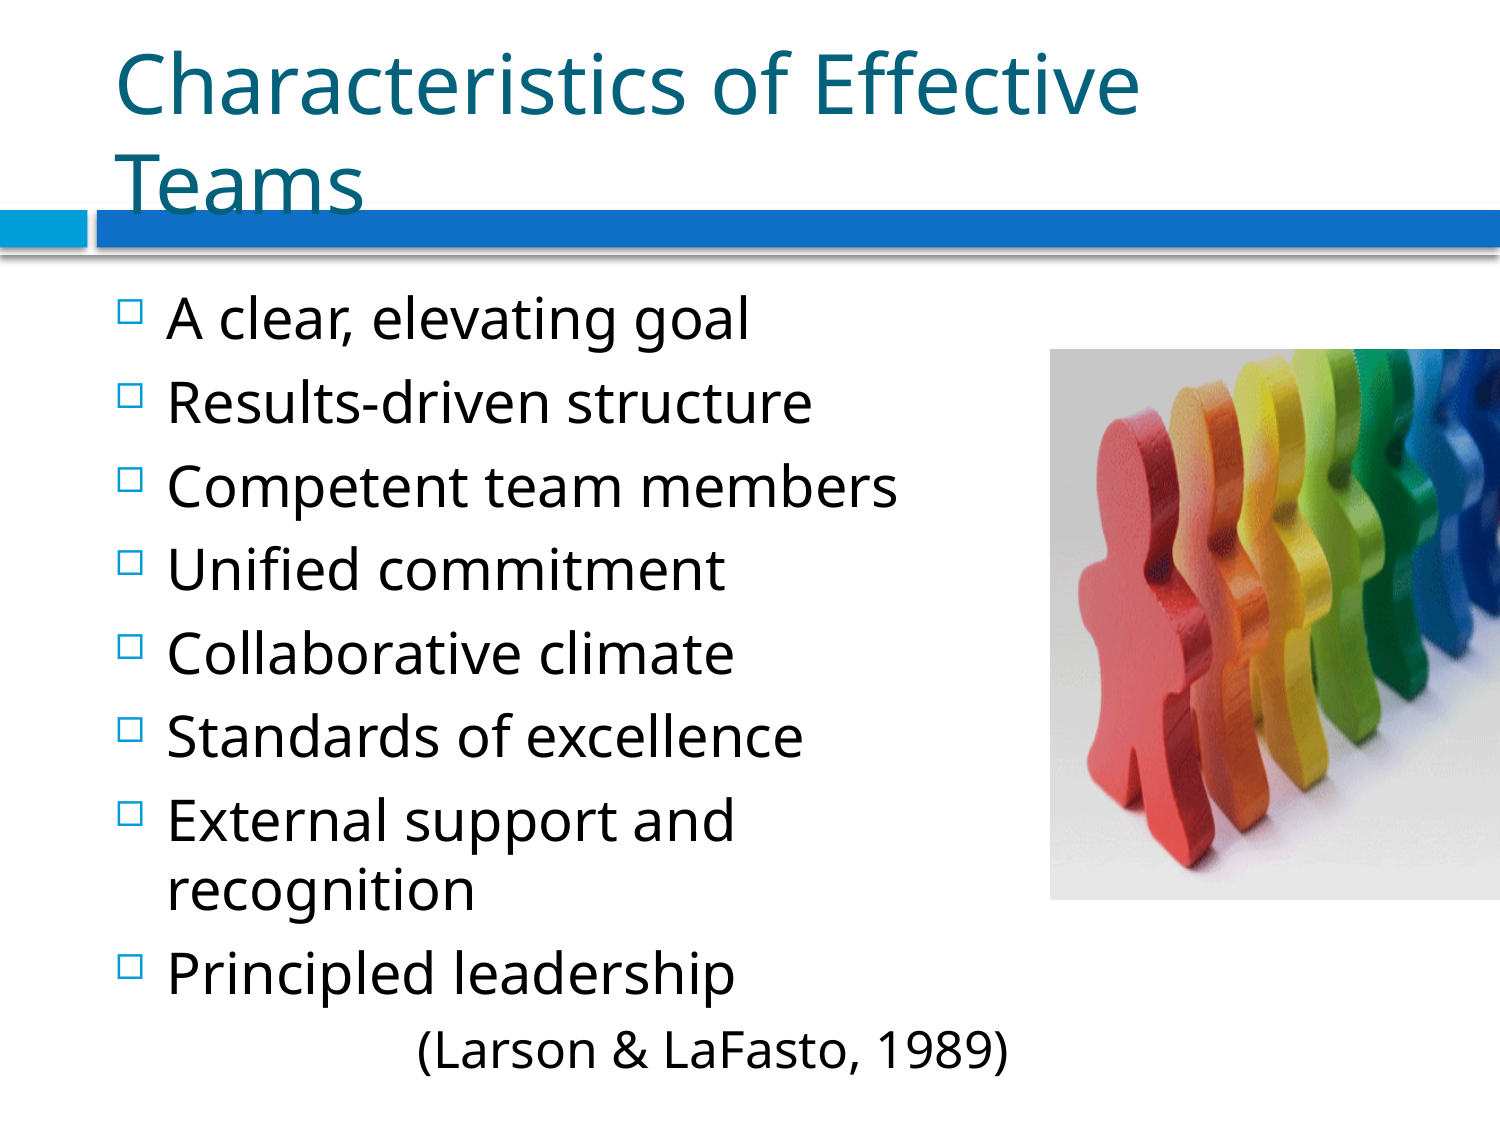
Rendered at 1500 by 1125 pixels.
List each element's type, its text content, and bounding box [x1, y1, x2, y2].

list A clear, elevating goal Results-driven structure Competent team members Unified commitment Collaborative climate Standards of excellence External support and recognition Principled leadership (Larson & LaFasto, 1989) [99, 275, 1025, 1088]
picture [1049, 349, 1500, 901]
title Characteristics of Effective Teams [99, 50, 1425, 213]
